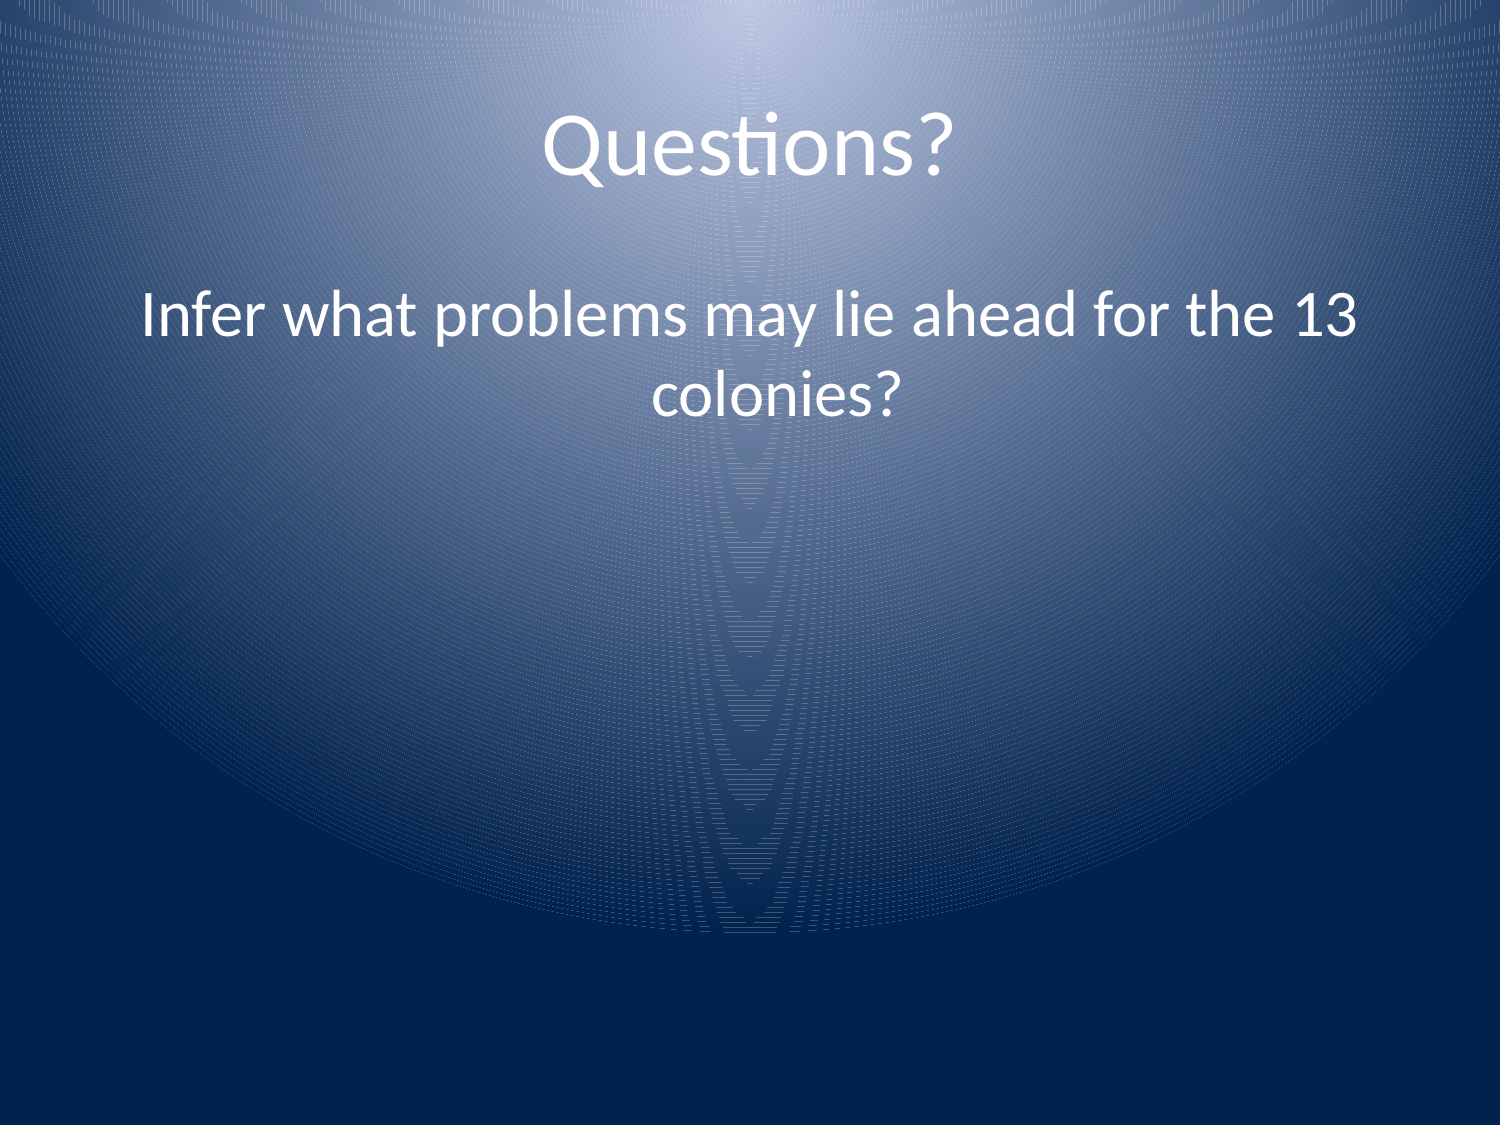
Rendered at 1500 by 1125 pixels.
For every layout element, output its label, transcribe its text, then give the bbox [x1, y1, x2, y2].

list Infer what problems may lie ahead for the 13 colonies? [75, 262, 1425, 1005]
title Questions? [75, 45, 1425, 233]
